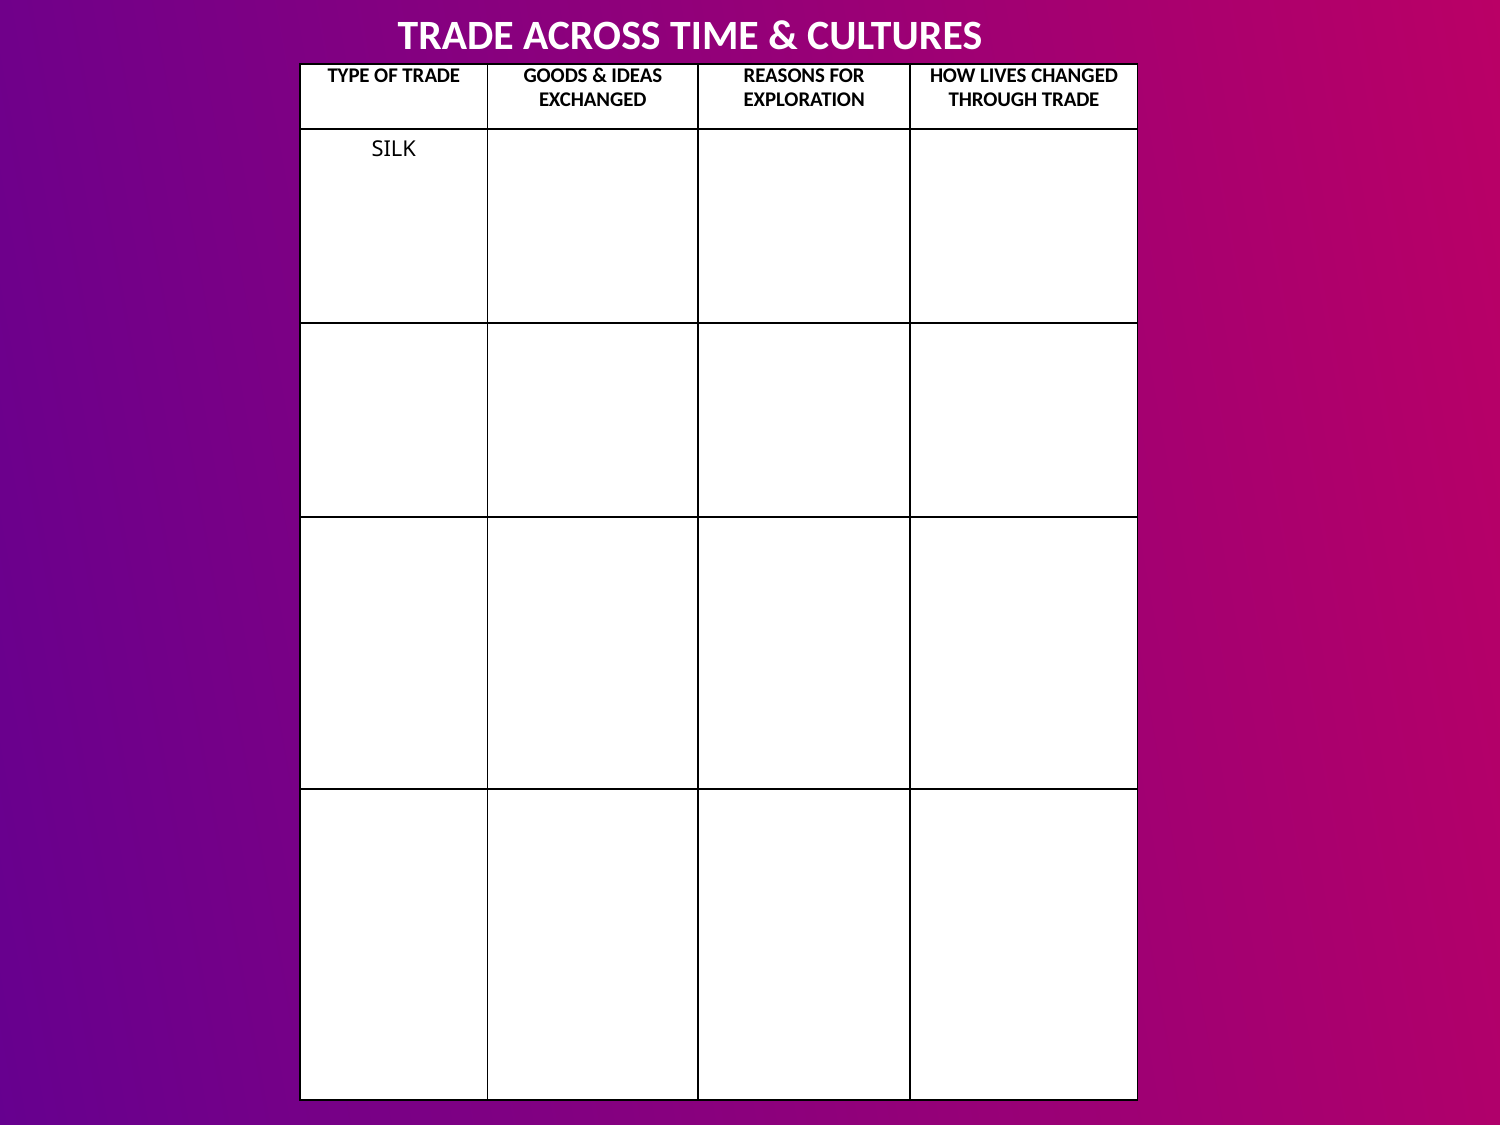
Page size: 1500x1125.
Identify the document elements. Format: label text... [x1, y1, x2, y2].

table_cell [301, 790, 487, 1099]
table_cell [488, 790, 697, 1099]
table_cell [699, 324, 909, 516]
table_cell [699, 130, 909, 322]
table_cell [911, 324, 1137, 516]
table_cell [911, 790, 1137, 1099]
table_header REASONS FOR EXPLORATION [699, 65, 909, 128]
table_header TYPE OF TRADE [301, 65, 487, 128]
table_cell [699, 790, 909, 1099]
table_header GOODS & IDEAS EXCHANGED [488, 65, 697, 128]
table_cell [699, 518, 909, 788]
table_cell [488, 518, 697, 788]
table_cell [301, 518, 487, 788]
table_cell [301, 324, 487, 516]
text_box TRADE ACROSS TIME & CULTURES [382, 0, 998, 63]
table_header HOW LIVES CHANGED THROUGH TRADE [911, 65, 1137, 128]
table_cell SILK [301, 130, 487, 322]
table_cell [911, 130, 1137, 322]
table_cell [488, 324, 697, 516]
table_cell [488, 130, 697, 322]
table_cell [911, 518, 1137, 788]
